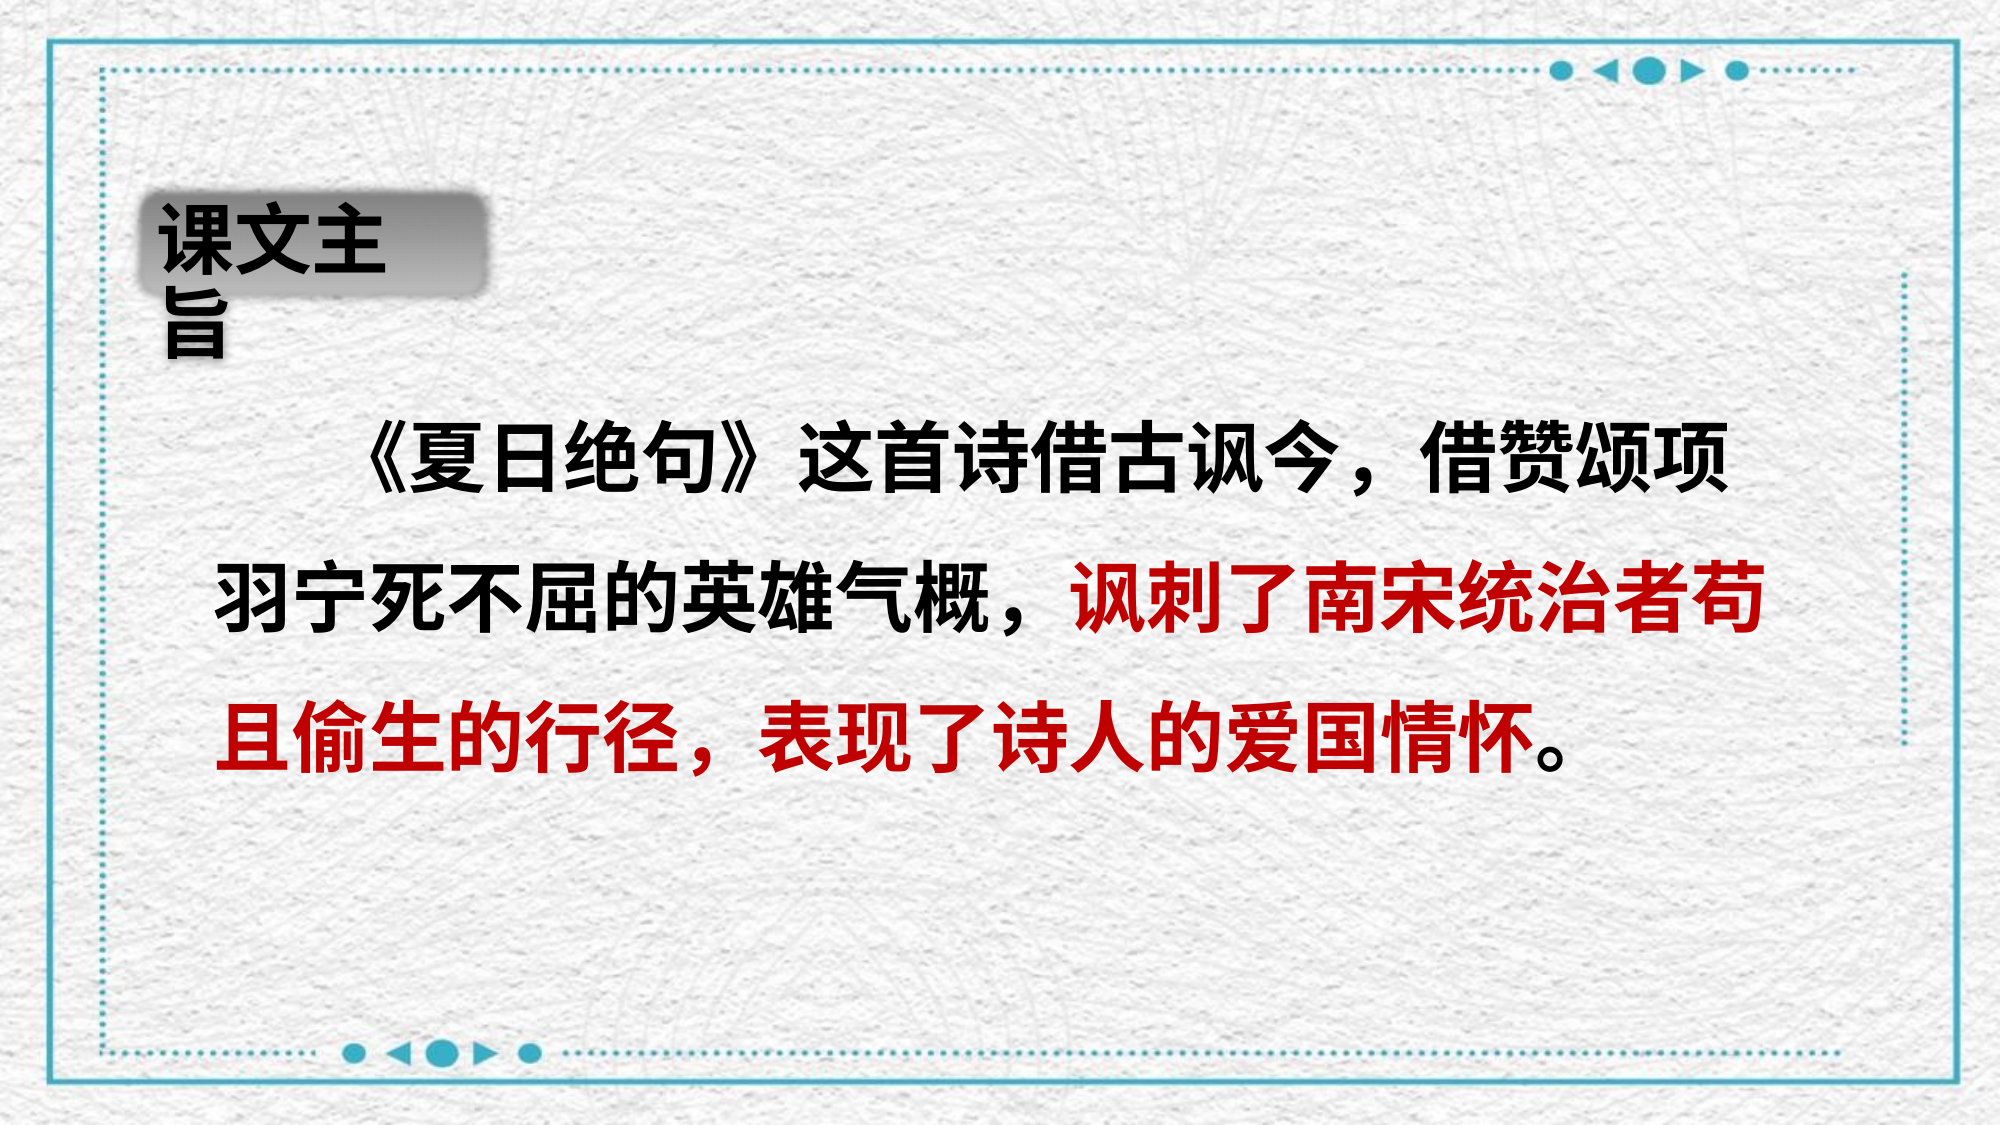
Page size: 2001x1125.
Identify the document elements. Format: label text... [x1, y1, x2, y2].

text_box 《夏日绝句》这首诗借古讽今，借赞颂项羽宁死不屈的英雄气概，讽刺了南宋统治者苟且偷生的行径，表现了诗人的爱国情怀。 [198, 354, 1806, 774]
picture [0, 0, 2000, 1125]
text_box 课文主旨 [146, 198, 479, 290]
